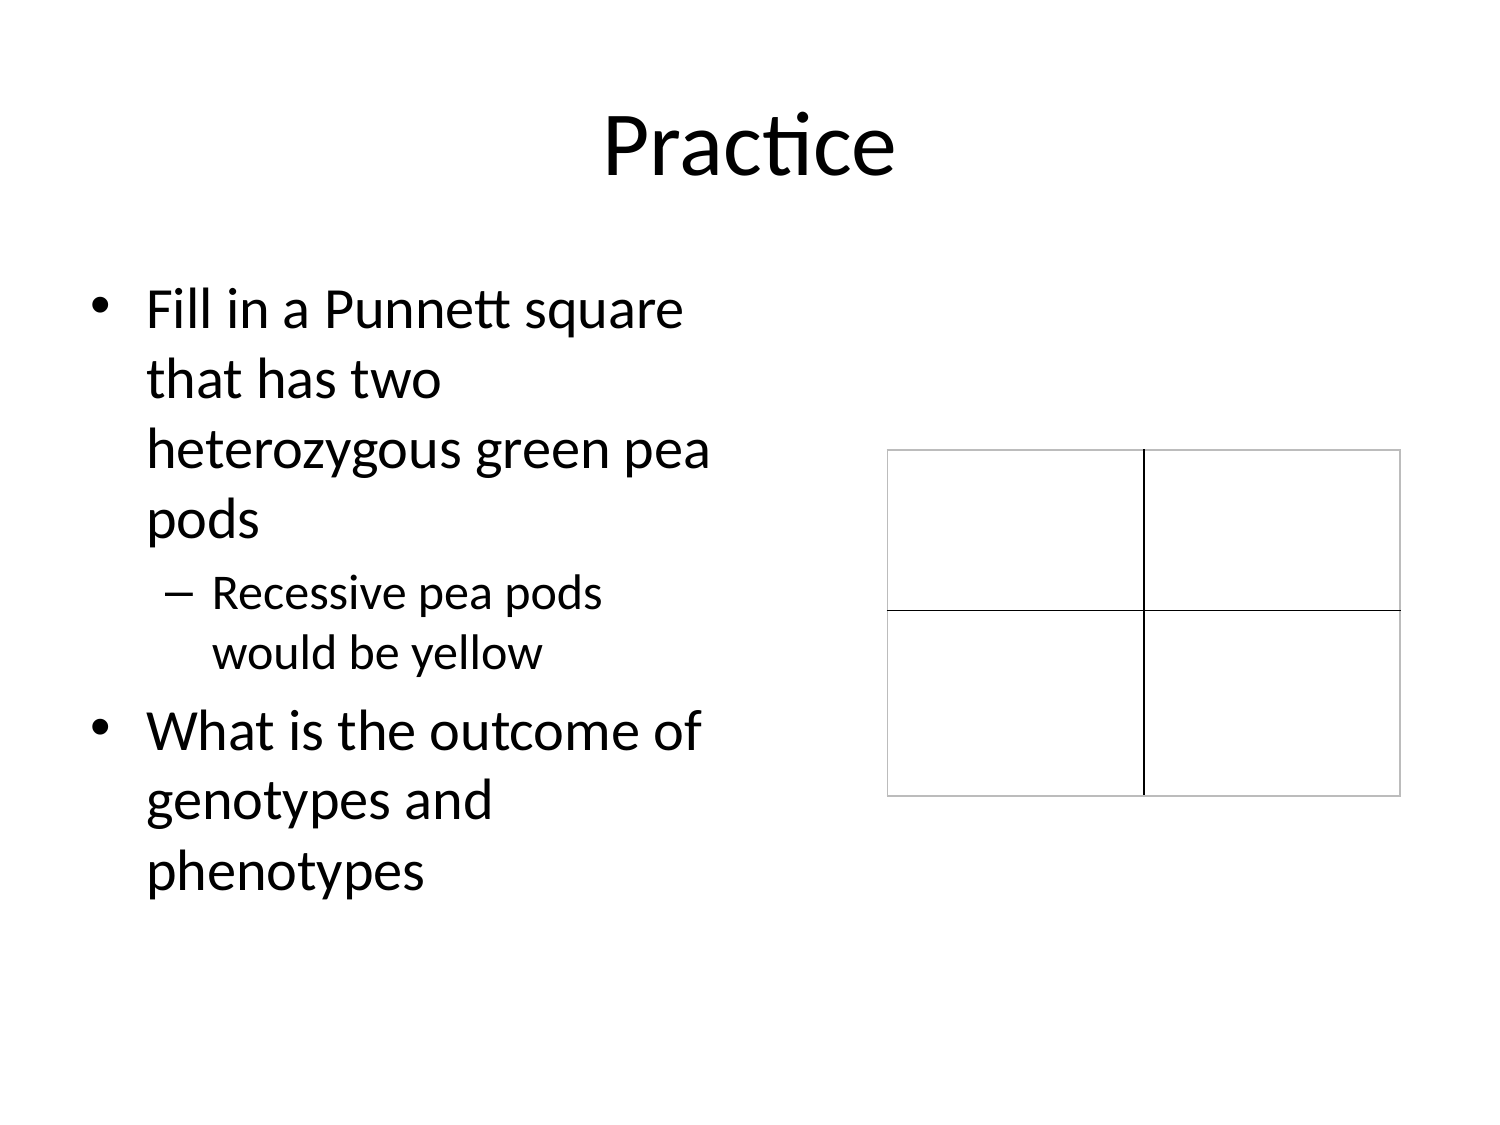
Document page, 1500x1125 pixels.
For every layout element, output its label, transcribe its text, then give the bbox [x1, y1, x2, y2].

table_header [1145, 451, 1399, 610]
title Practice [75, 45, 1425, 233]
list Fill in a Punnett square that has two heterozygous green pea pods Recessive pea pods would be yellow What is the outcome of genotypes and phenotypes [75, 262, 738, 1005]
table_cell [1145, 611, 1399, 795]
table_header [888, 451, 1143, 610]
table_cell [888, 611, 1143, 795]
